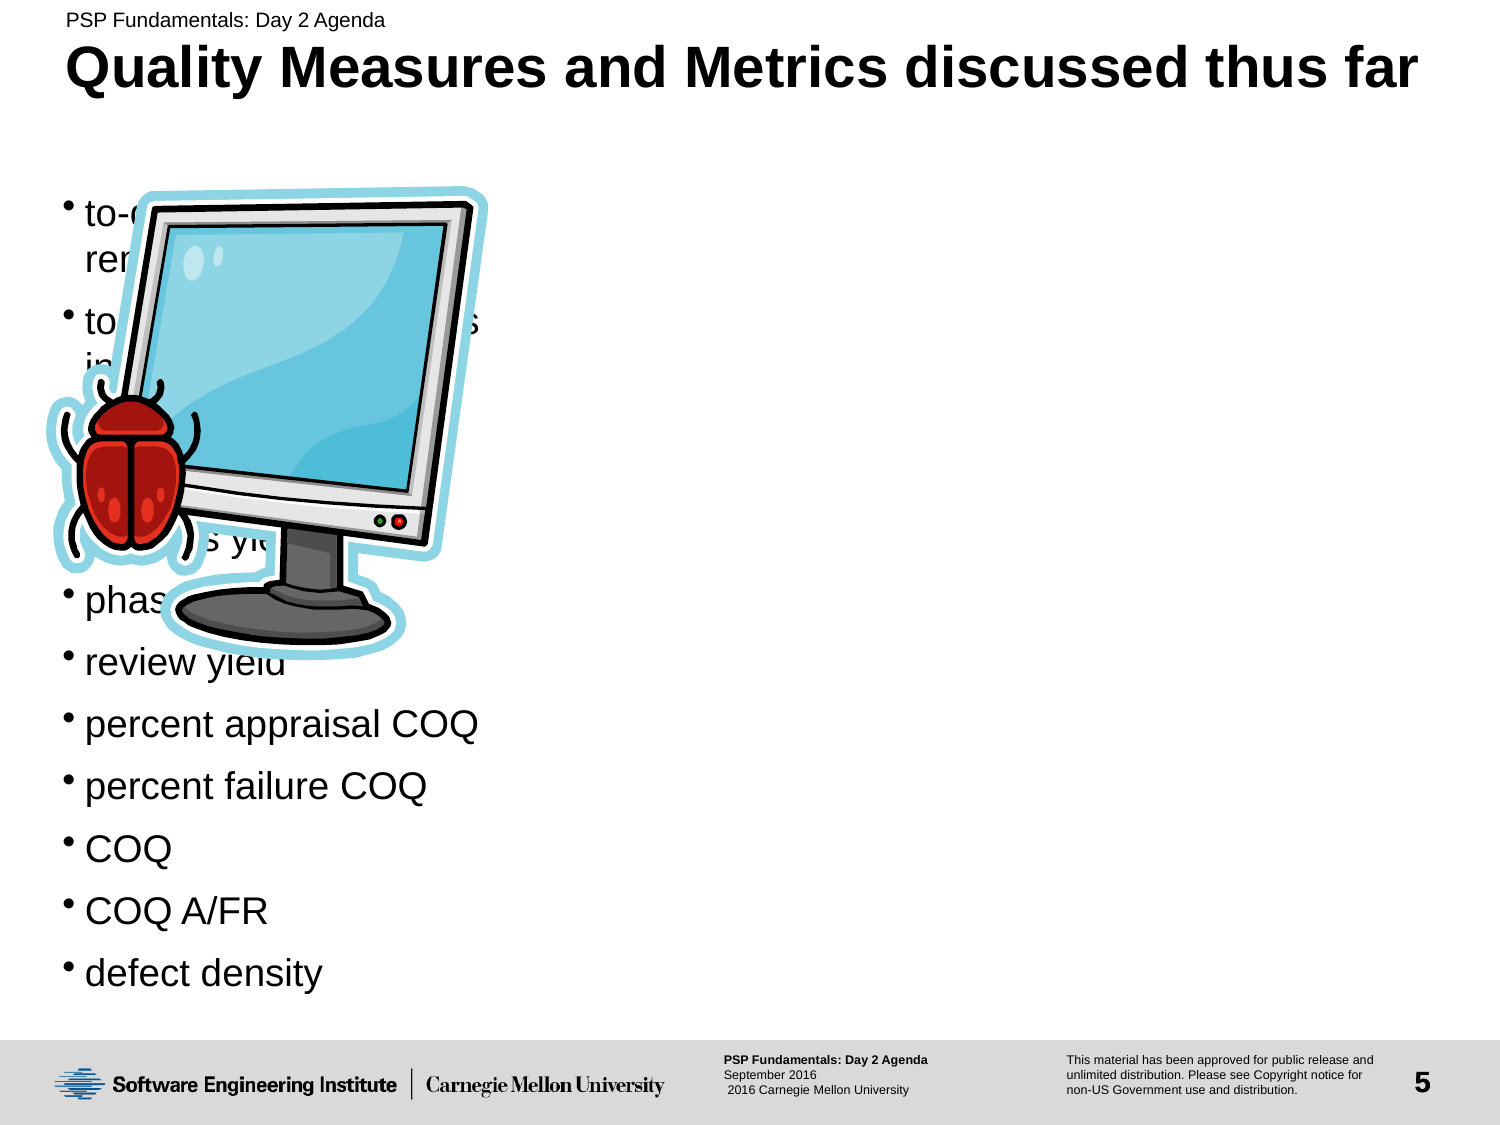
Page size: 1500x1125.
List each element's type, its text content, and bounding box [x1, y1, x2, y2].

list to-date injected and removed to-date percent defects injected and removed phase defect removal rate process yield phase yield review yield percent appraisal COQ percent failure COQ COQ COQ A/FR defect density [62, 187, 507, 1000]
title Quality Measures and Metrics discussed thus far [65, 37, 1430, 148]
picture [46, 1061, 673, 1104]
picture [44, 184, 490, 662]
